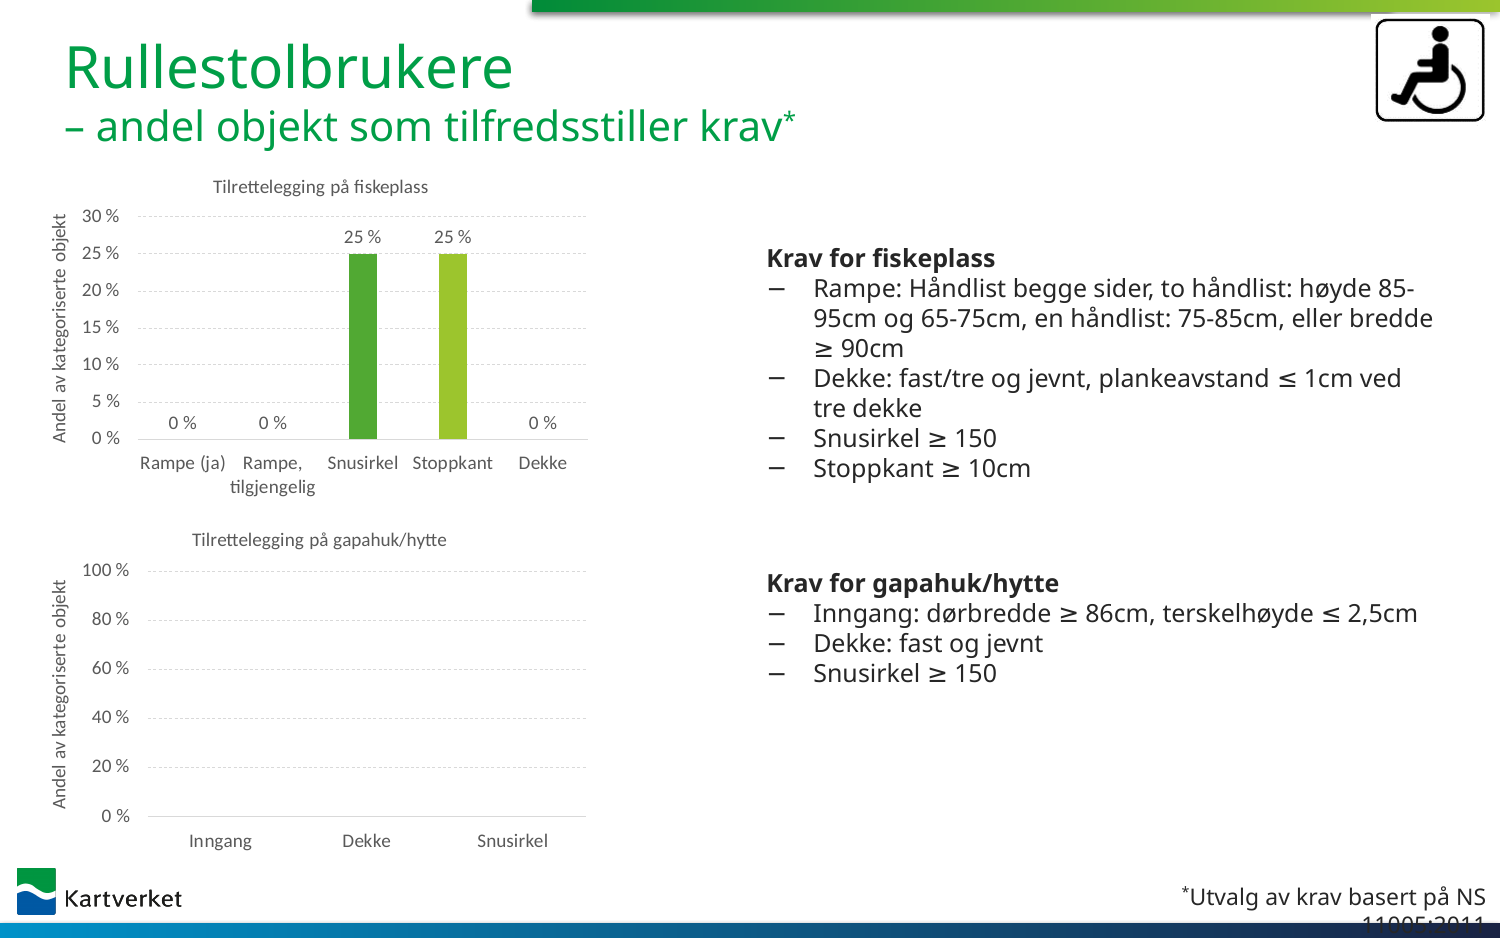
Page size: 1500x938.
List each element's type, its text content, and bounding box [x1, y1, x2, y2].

picture [41, 166, 599, 505]
text_box Rullestolbrukere – andel objekt som tilfredsstiller krav* [49, 29, 1431, 158]
picture [1371, 13, 1491, 127]
text_box Krav for gapahuk/hytte Inngang: dørbredde ≥ 86cm, terskelhøyde ≤ 2,5cm Dekke: fast og jevnt Snusirkel ≥ 150 [751, 560, 1452, 695]
text_box Krav for fiskeplass Rampe: Håndlist begge sider, to håndlist: høyde 85-95cm og 65-75cm, en håndlist: 75-85cm, eller bredde ≥ 90cm Dekke: fast/tre og jevnt, plankeavstand ≤ 1cm ved tre dekke Snusirkel ≥ 150 Stoppkant ≥ 10cm [751, 235, 1452, 490]
picture [41, 520, 597, 859]
text_box *Utvalg av krav basert på NS 11005:2011 [1068, 873, 1500, 938]
